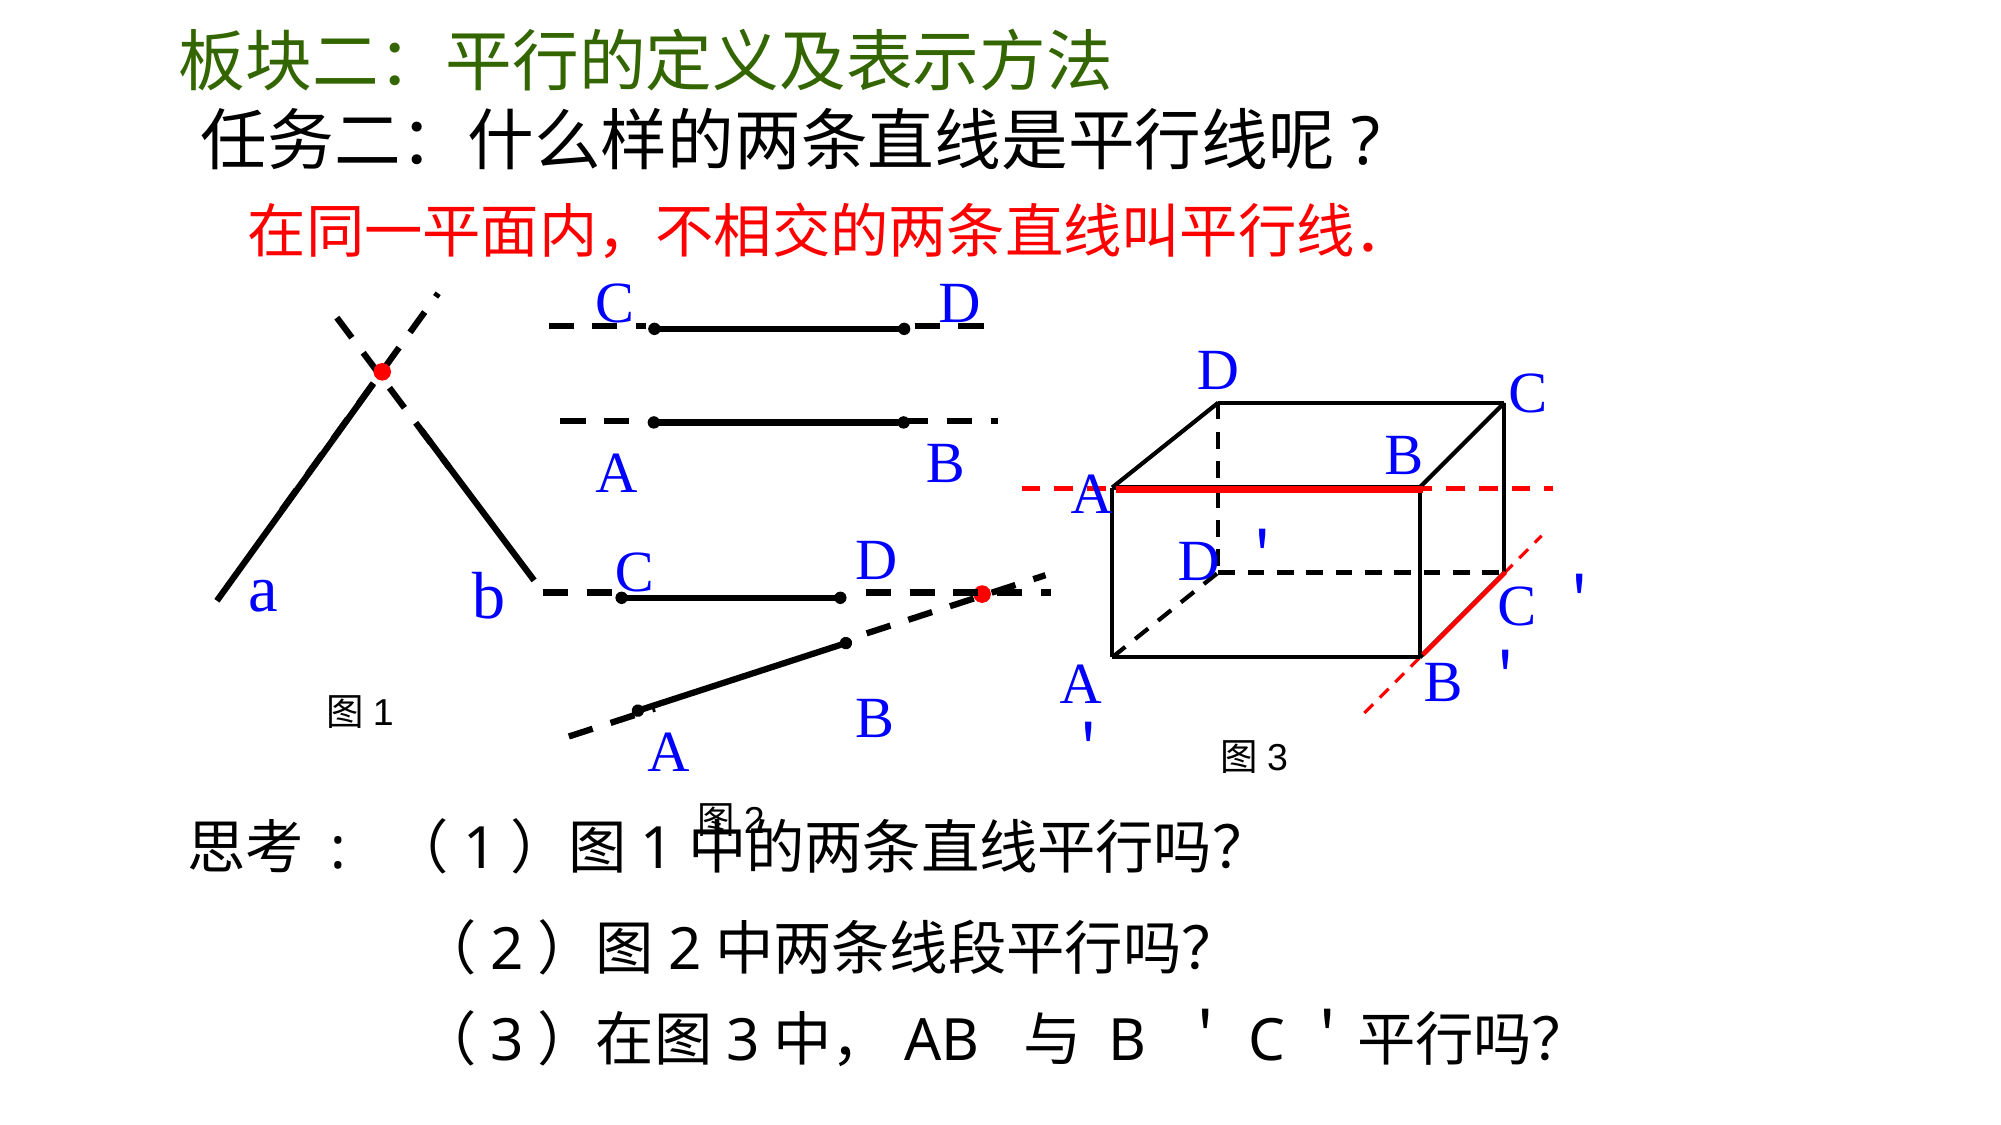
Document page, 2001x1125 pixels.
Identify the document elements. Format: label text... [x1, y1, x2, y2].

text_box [403, 256, 1471, 323]
text_box 板块二：平行的定义及表示方法 [163, 11, 1165, 107]
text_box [403, 323, 1693, 1081]
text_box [172, 361, 403, 896]
text_box 在同一平面内，不相交的两条直线叫平行线． [233, 186, 1649, 272]
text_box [335, 270, 403, 361]
text_box 任务二：什么样的两条直线是平行线呢? [185, 90, 1485, 186]
